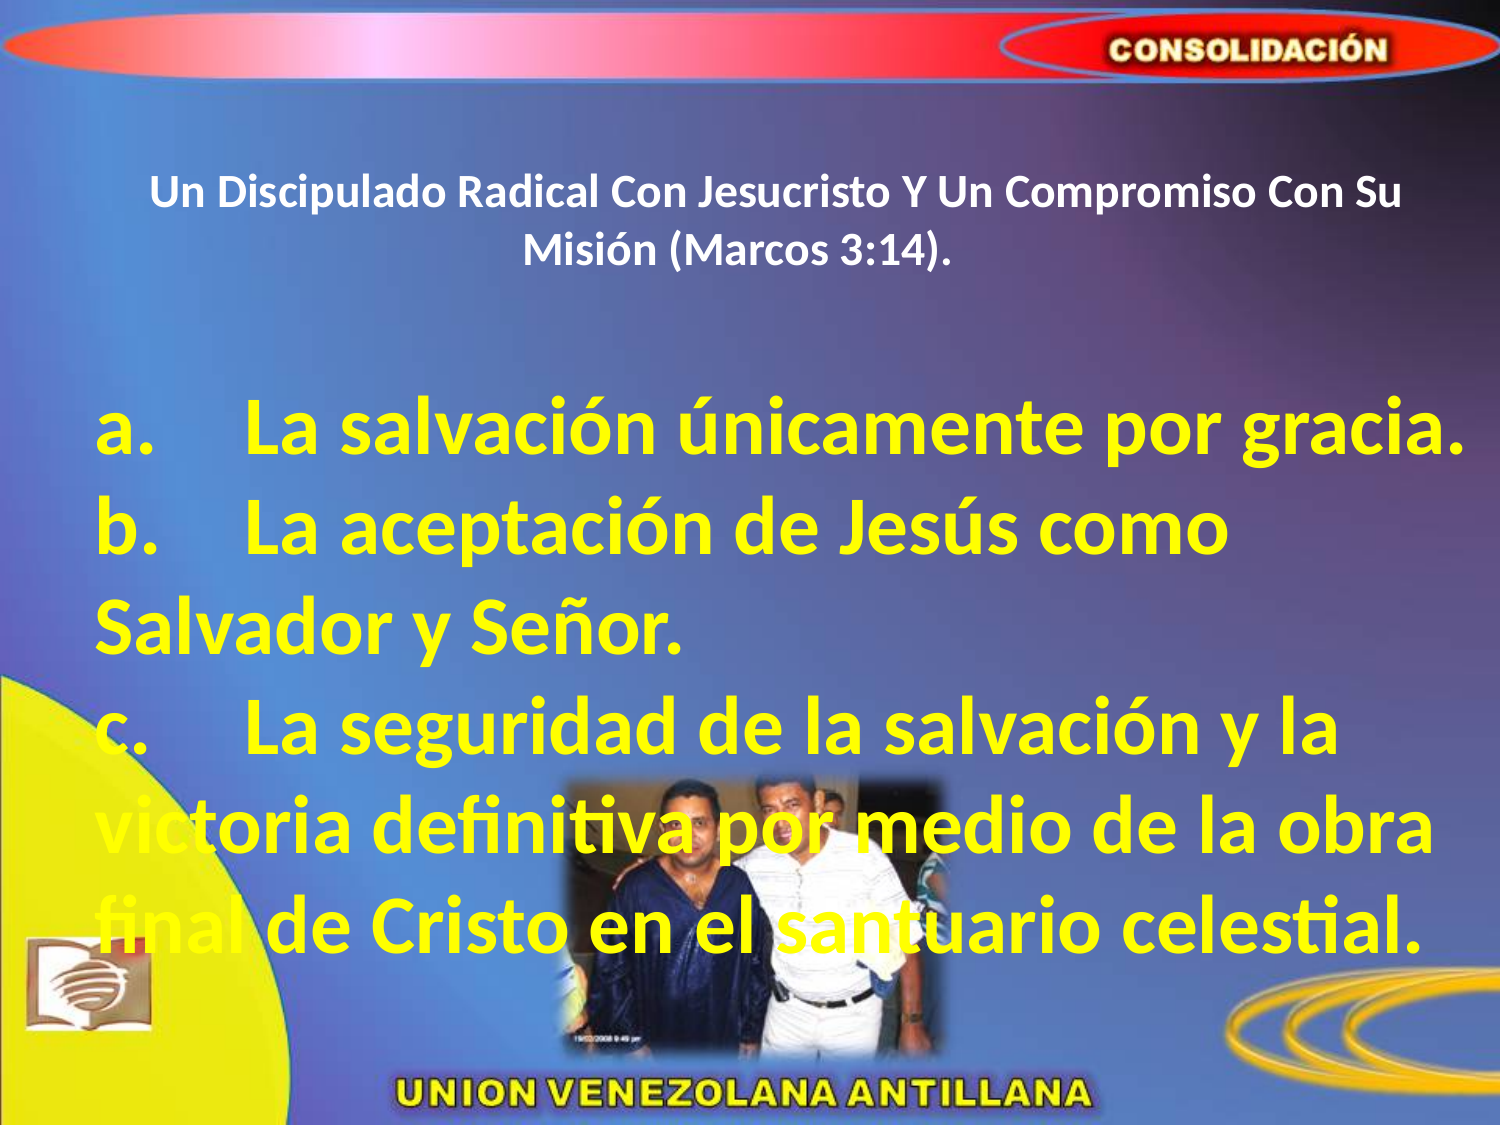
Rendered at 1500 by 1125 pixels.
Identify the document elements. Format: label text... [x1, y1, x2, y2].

list a. La salvación únicamente por gracia. b. La aceptación de Jesús como Salvador y Señor. c. La seguridad de la salvación y la victoria definitiva por medio de la obra final de Cristo en el santuario celestial. [23, 363, 1500, 1106]
title Un Discipulado Radical Con Jesucristo Y Un Compromiso Con Su Misión (Marcos 3:14). [11, 152, 1465, 340]
picture [0, 0, 1500, 1125]
